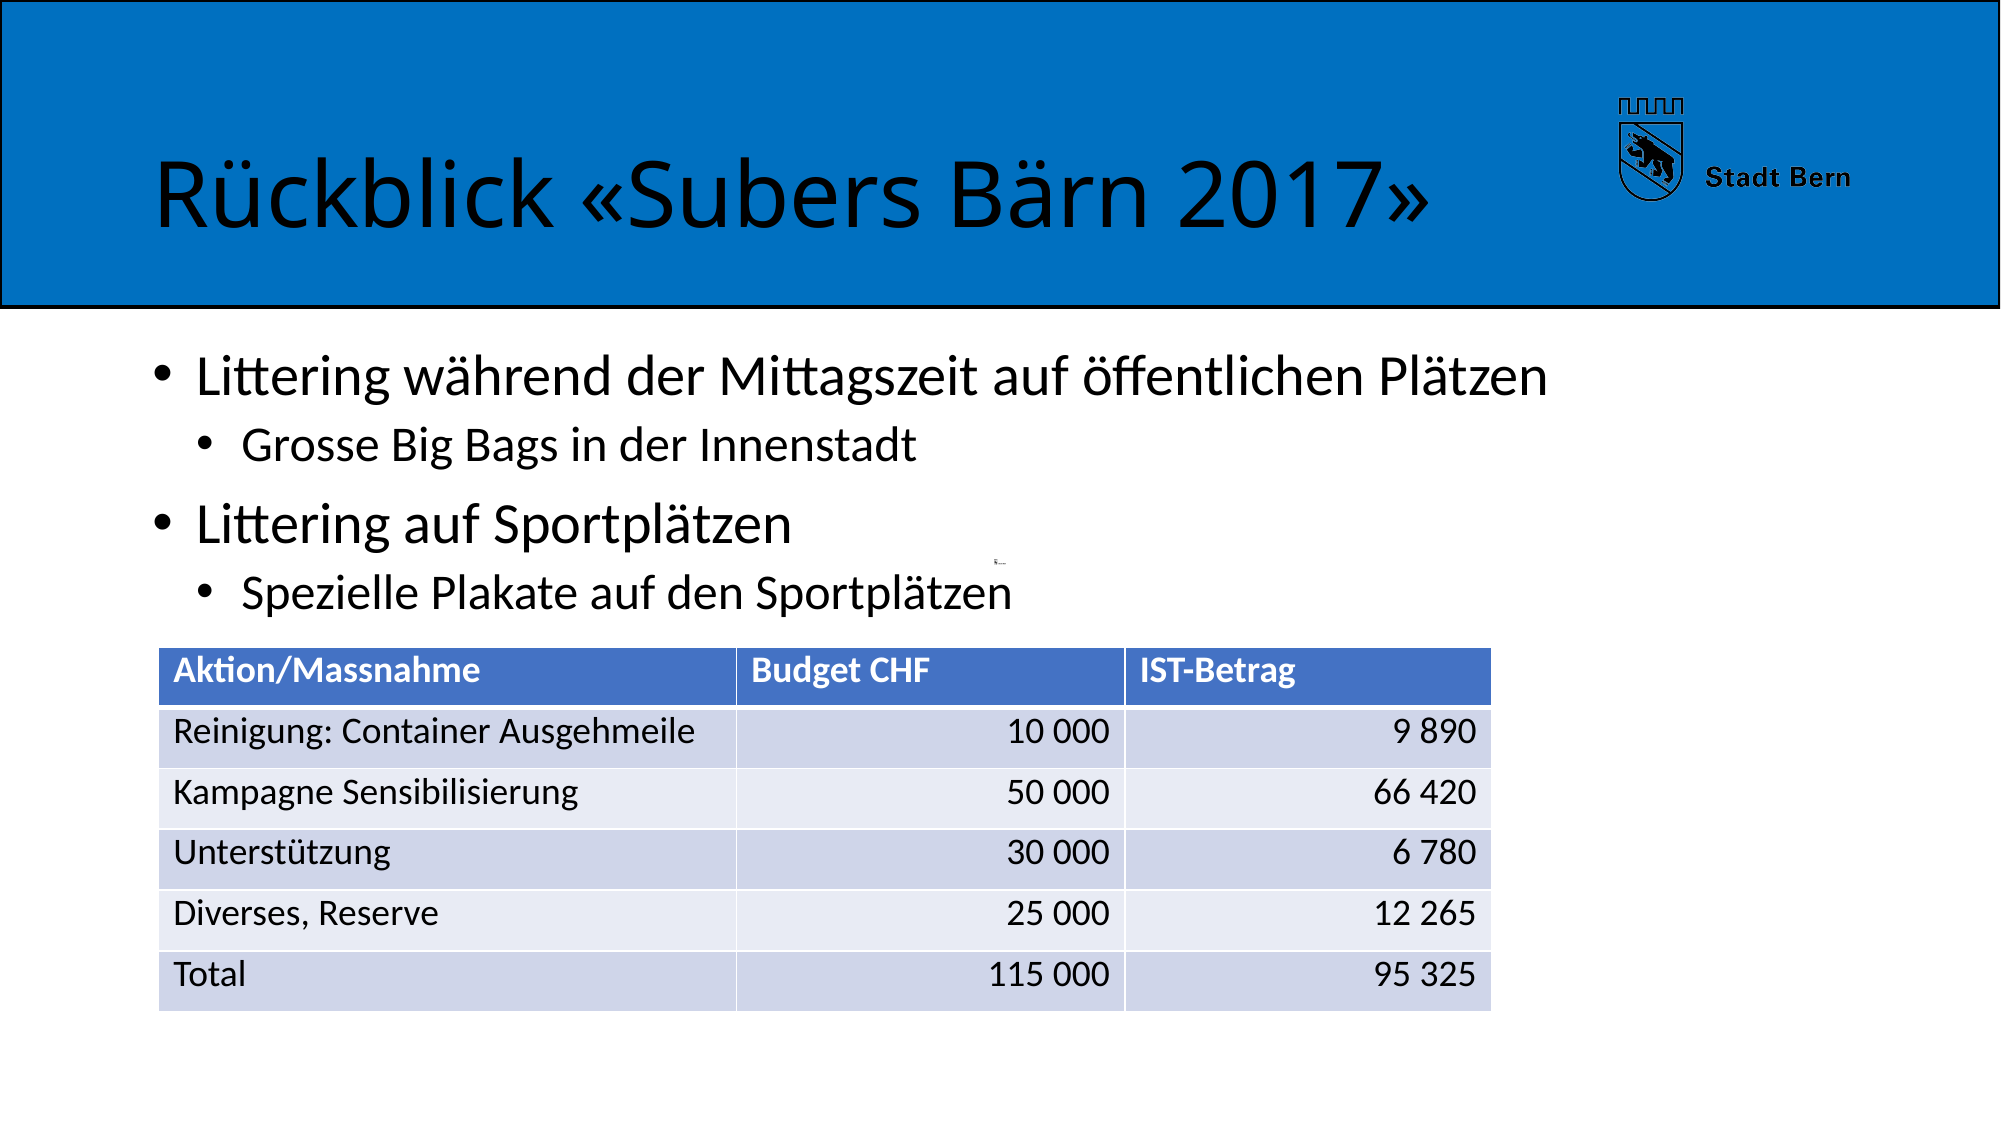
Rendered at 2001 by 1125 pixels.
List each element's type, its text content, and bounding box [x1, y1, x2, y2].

picture [1606, 92, 1856, 207]
list Littering während der Mittagszeit auf öffentlichen Plätzen Grosse Big Bags in der Innenstadt Littering auf Sportplätzen Spezielle Plakate auf den Sportplätzen [137, 337, 1863, 1014]
title Rückblick «Subers Bärn 2017» [137, 89, 1592, 307]
table_cell Reinigung: Container Ausgehmeile [159, 710, 736, 768]
table_header Aktion/Massnahme [159, 648, 736, 705]
table_cell Total [159, 952, 736, 1011]
table_cell 95 325 [1126, 952, 1491, 1011]
table_cell 9 890 [1126, 710, 1491, 768]
table_cell 30 000 [737, 830, 1124, 889]
table_cell 6 780 [1126, 830, 1491, 889]
table_cell 12 265 [1126, 891, 1491, 950]
table_cell 25 000 [737, 891, 1124, 950]
table_cell Unterstützung [159, 830, 736, 889]
table_cell 50 000 [737, 769, 1124, 828]
table_cell 66 420 [1126, 769, 1491, 828]
table_cell 115 000 [737, 952, 1124, 1011]
table_cell 10 000 [737, 710, 1124, 768]
table_header IST-Betrag [1126, 648, 1491, 705]
table_cell Kampagne Sensibilisierung [159, 769, 736, 828]
table_header Budget CHF [737, 648, 1124, 705]
table_cell Diverses, Reserve [159, 891, 736, 950]
